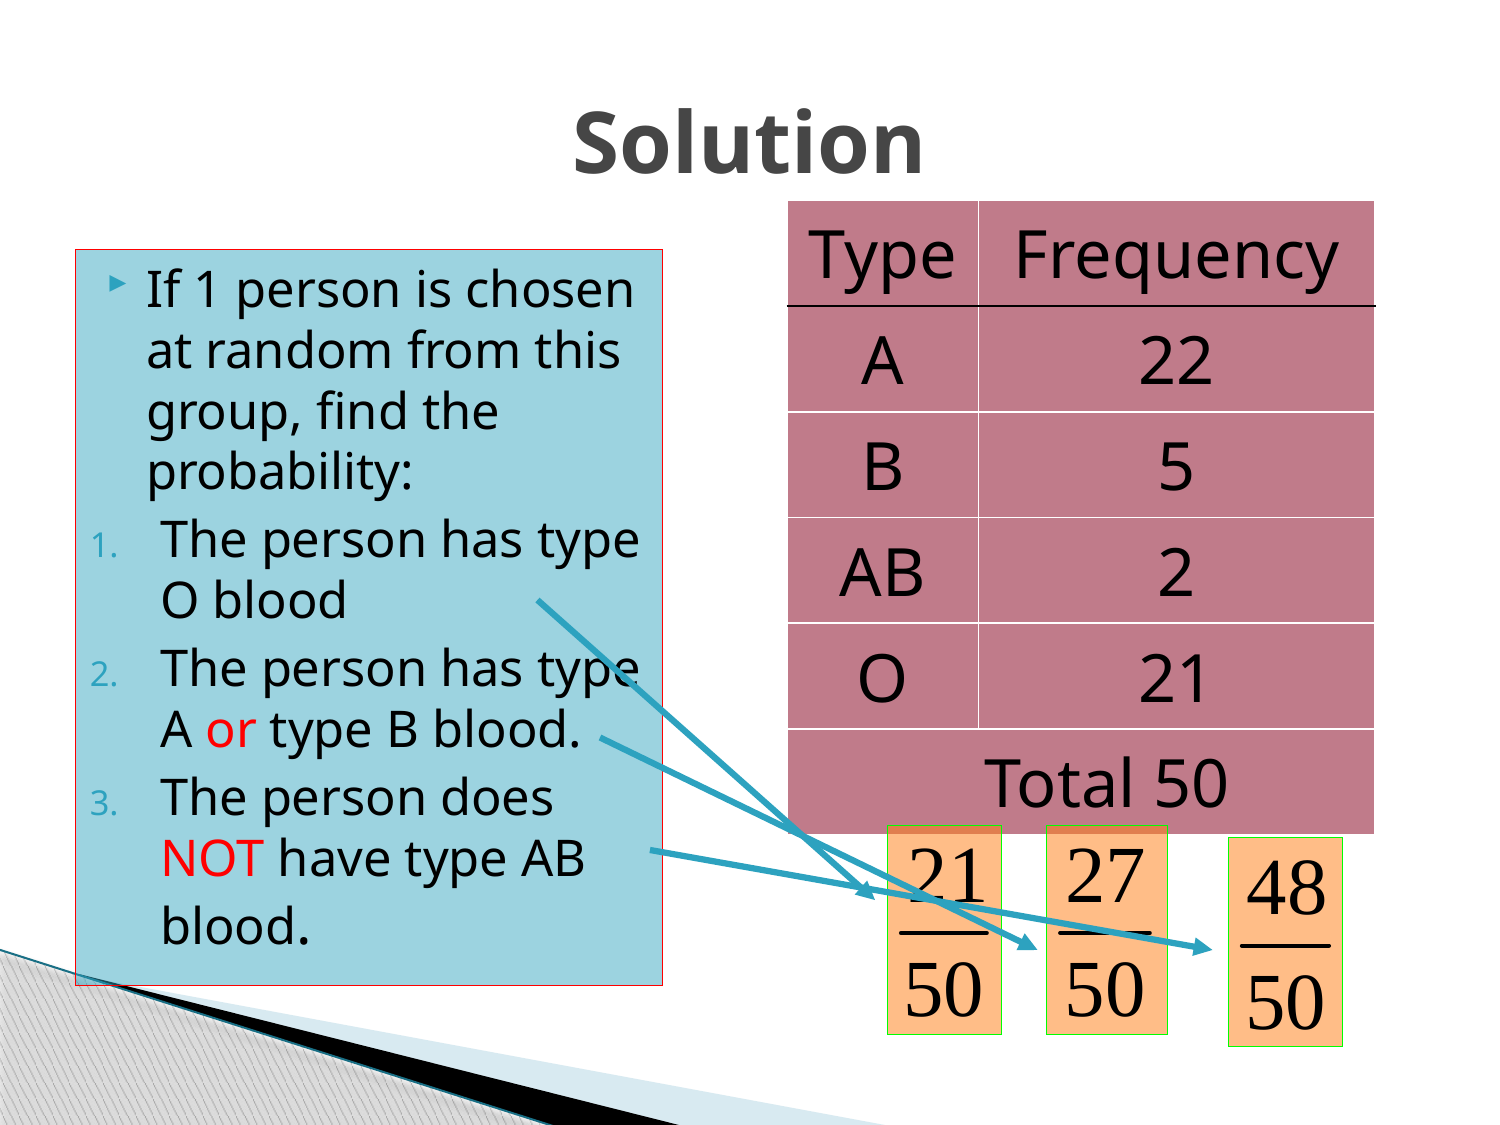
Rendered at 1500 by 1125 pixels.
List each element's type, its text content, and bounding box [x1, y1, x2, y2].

table_cell B [788, 413, 978, 517]
table_header Frequency [979, 201, 1374, 305]
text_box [1046, 824, 1169, 849]
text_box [1228, 837, 1344, 1048]
table_cell 5 [979, 413, 1374, 517]
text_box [599, 737, 1038, 951]
title Solution [75, 45, 1425, 233]
table_cell A [788, 307, 978, 411]
table_cell AB [788, 518, 978, 622]
table_header Type [788, 201, 978, 305]
table_cell Total 50 [881, 730, 1374, 834]
table_cell 21 [979, 624, 1374, 728]
table_cell 2 [979, 518, 1374, 622]
table_cell 22 [979, 307, 1374, 411]
list If 1 person is chosen at random from this group, find the probability: The person has type O blood The person has type A or type B blood. The person does NOT have type AB blood. [75, 249, 663, 986]
table_cell O [881, 624, 978, 728]
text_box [537, 599, 876, 901]
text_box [887, 963, 1003, 1035]
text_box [649, 849, 1213, 951]
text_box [1046, 962, 1169, 1035]
